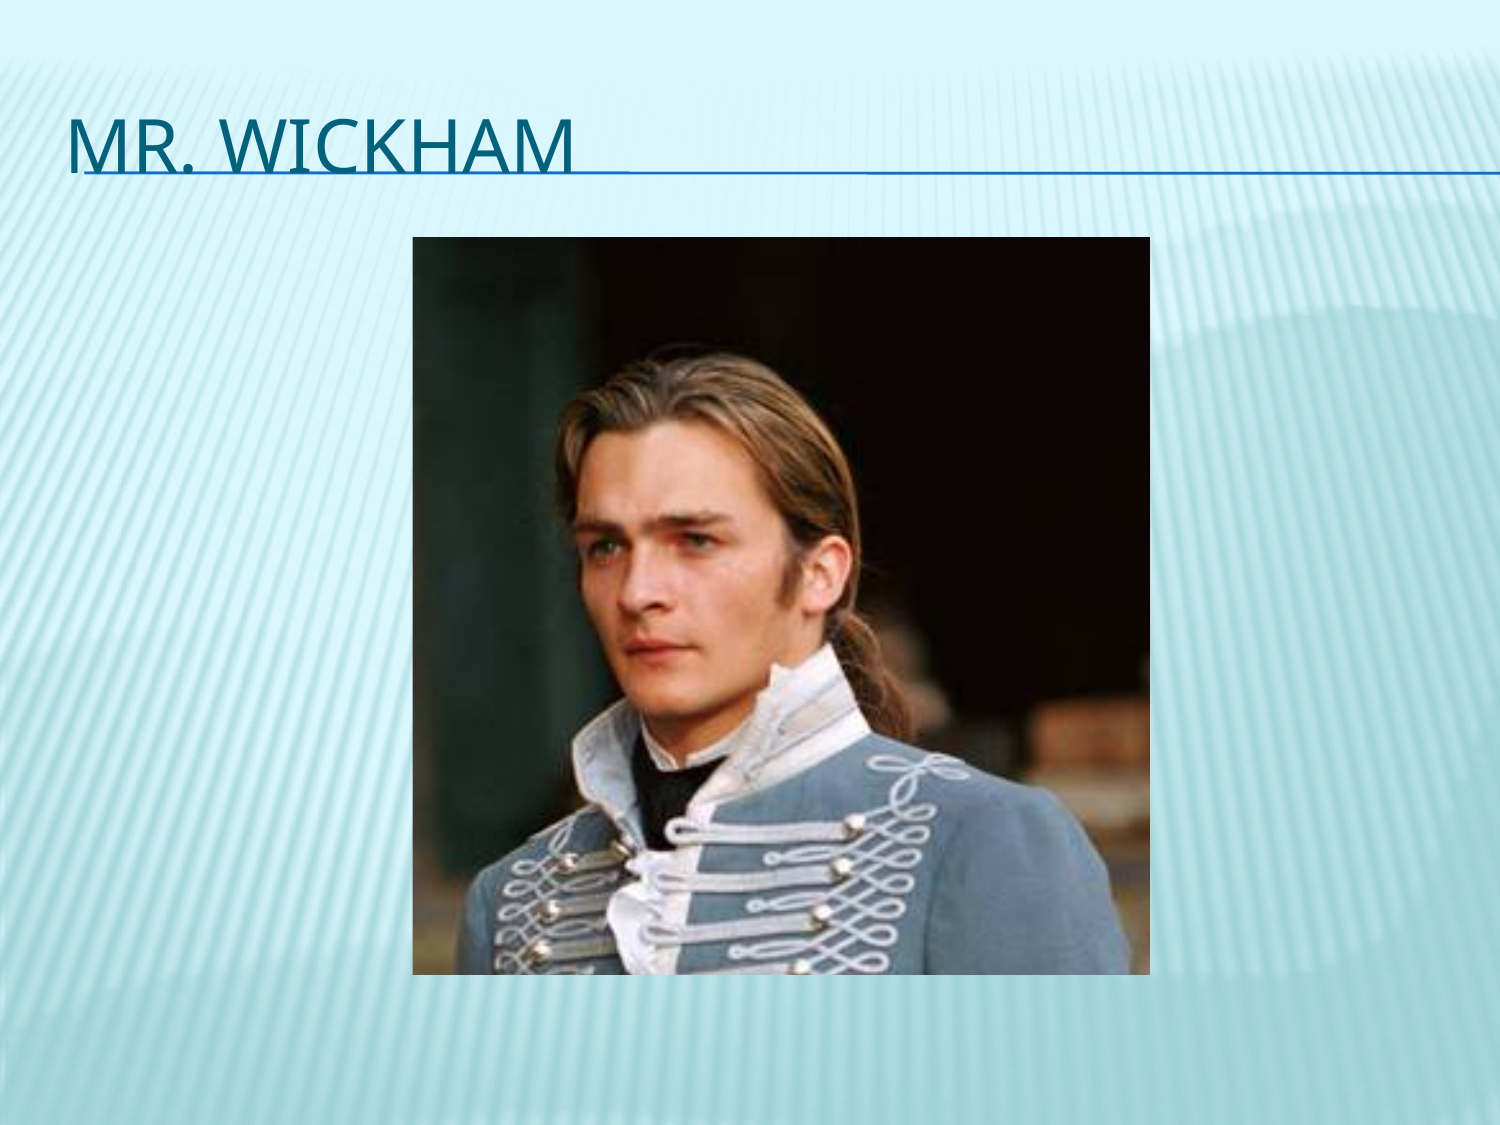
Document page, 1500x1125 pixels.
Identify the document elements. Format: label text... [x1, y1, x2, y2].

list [412, 237, 1151, 976]
title Mr. wickham [49, 75, 1475, 213]
